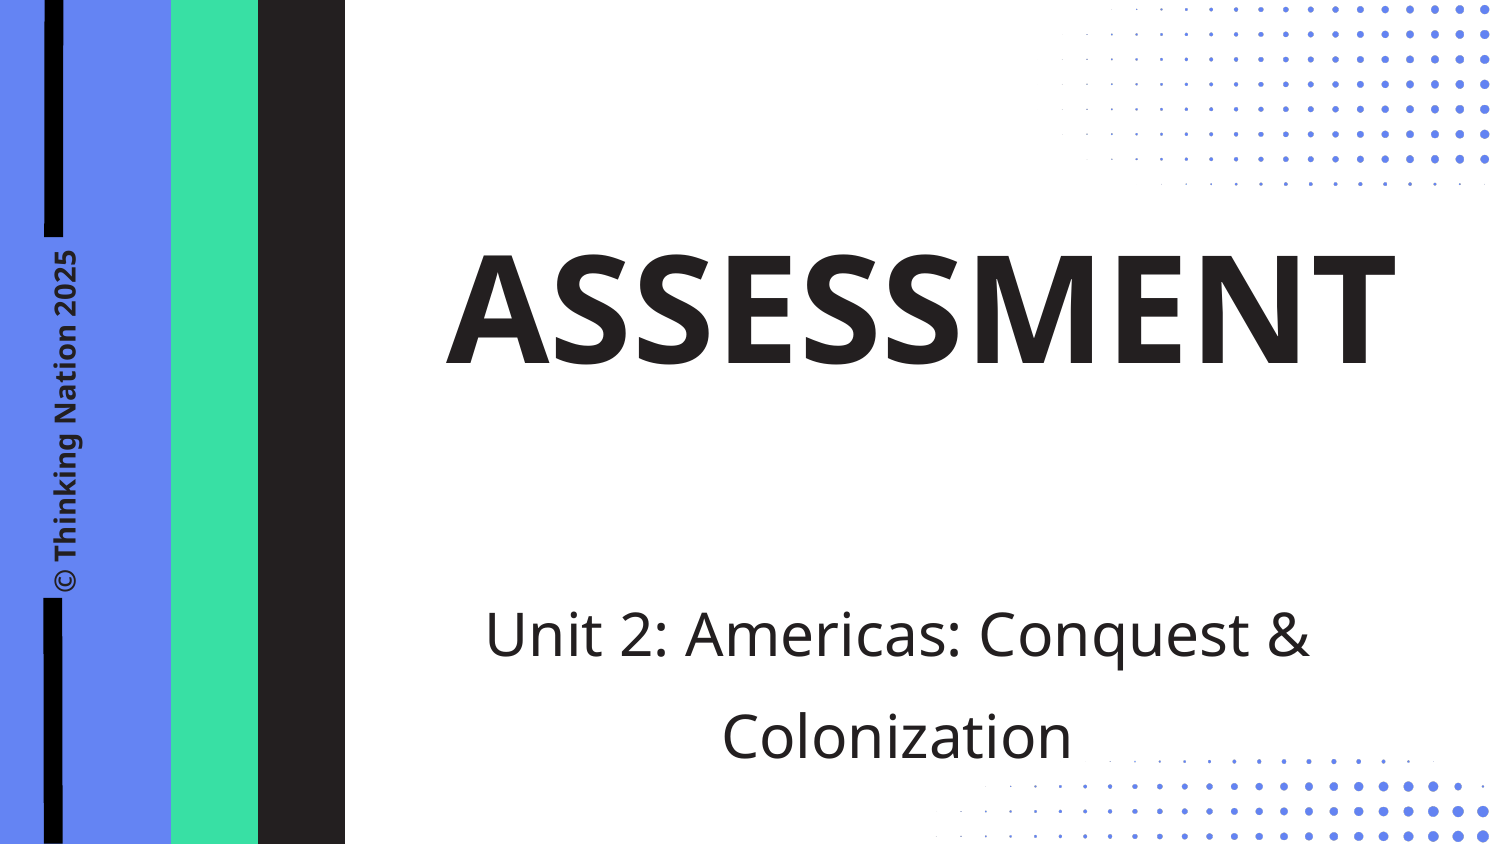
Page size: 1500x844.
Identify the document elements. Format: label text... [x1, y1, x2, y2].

text_box ASSESSMENT [350, 224, 1500, 398]
text_box Unit 2: Americas: Conquest & Colonization [380, 567, 1416, 771]
text_box [911, 759, 1500, 844]
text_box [0, 0, 346, 844]
text_box [1037, 0, 1500, 186]
